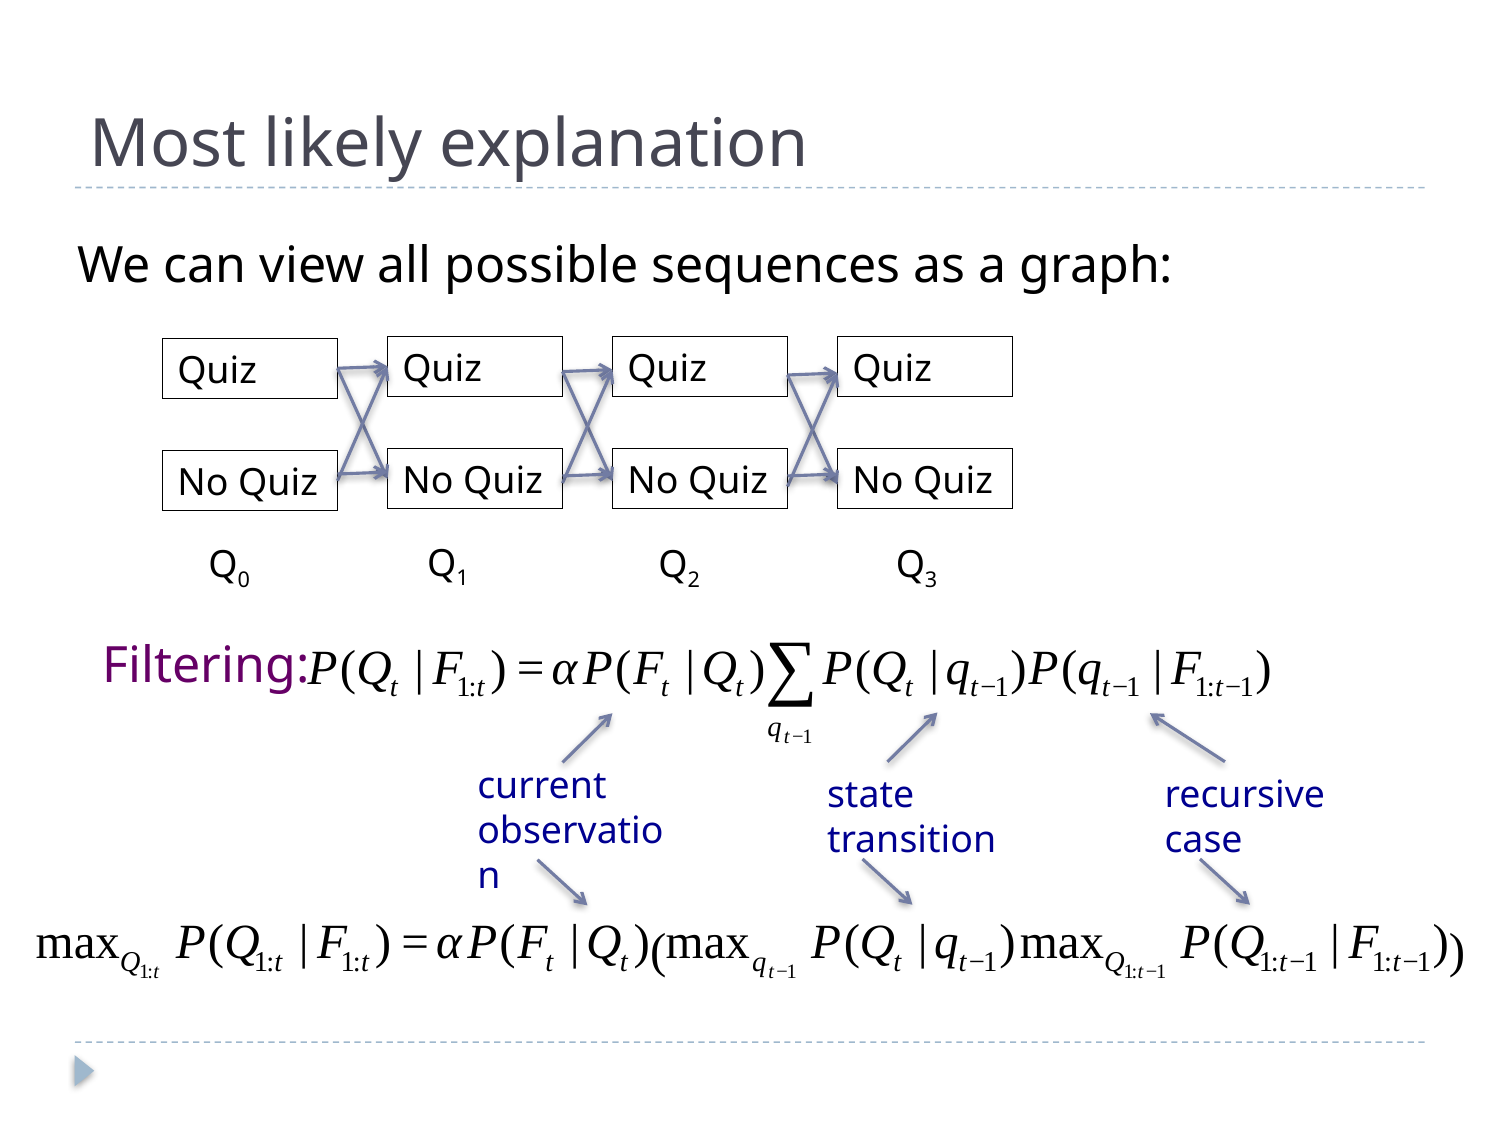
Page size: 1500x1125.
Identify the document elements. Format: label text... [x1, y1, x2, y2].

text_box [1199, 858, 1251, 905]
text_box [787, 372, 838, 473]
text_box Quiz [612, 336, 788, 397]
text_box Q0 [193, 533, 375, 599]
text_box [29, 905, 1471, 988]
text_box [1149, 712, 1226, 762]
text_box Filtering: [87, 624, 351, 700]
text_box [337, 471, 388, 475]
text_box No Quiz [387, 448, 563, 509]
text_box Quiz [387, 336, 563, 397]
text_box No Quiz [162, 450, 338, 511]
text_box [562, 369, 613, 473]
text_box No Quiz [612, 448, 788, 509]
text_box Quiz [837, 336, 1013, 397]
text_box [887, 712, 938, 762]
text_box Quiz [162, 338, 338, 399]
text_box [562, 712, 613, 763]
text_box Q3 [881, 533, 1063, 599]
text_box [299, 630, 1276, 751]
text_box current observation [462, 764, 688, 904]
text_box Q2 [643, 533, 825, 599]
text_box We can view all possible sequences as a graph: [62, 224, 1263, 300]
title Most likely explanation [75, 24, 1425, 188]
text_box state transition [812, 764, 1038, 868]
text_box recursive case [1149, 762, 1375, 868]
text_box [862, 858, 913, 905]
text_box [537, 859, 588, 906]
text_box Q1 [412, 531, 594, 598]
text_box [562, 473, 613, 477]
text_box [337, 367, 388, 471]
text_box No Quiz [837, 448, 1013, 509]
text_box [787, 473, 838, 477]
